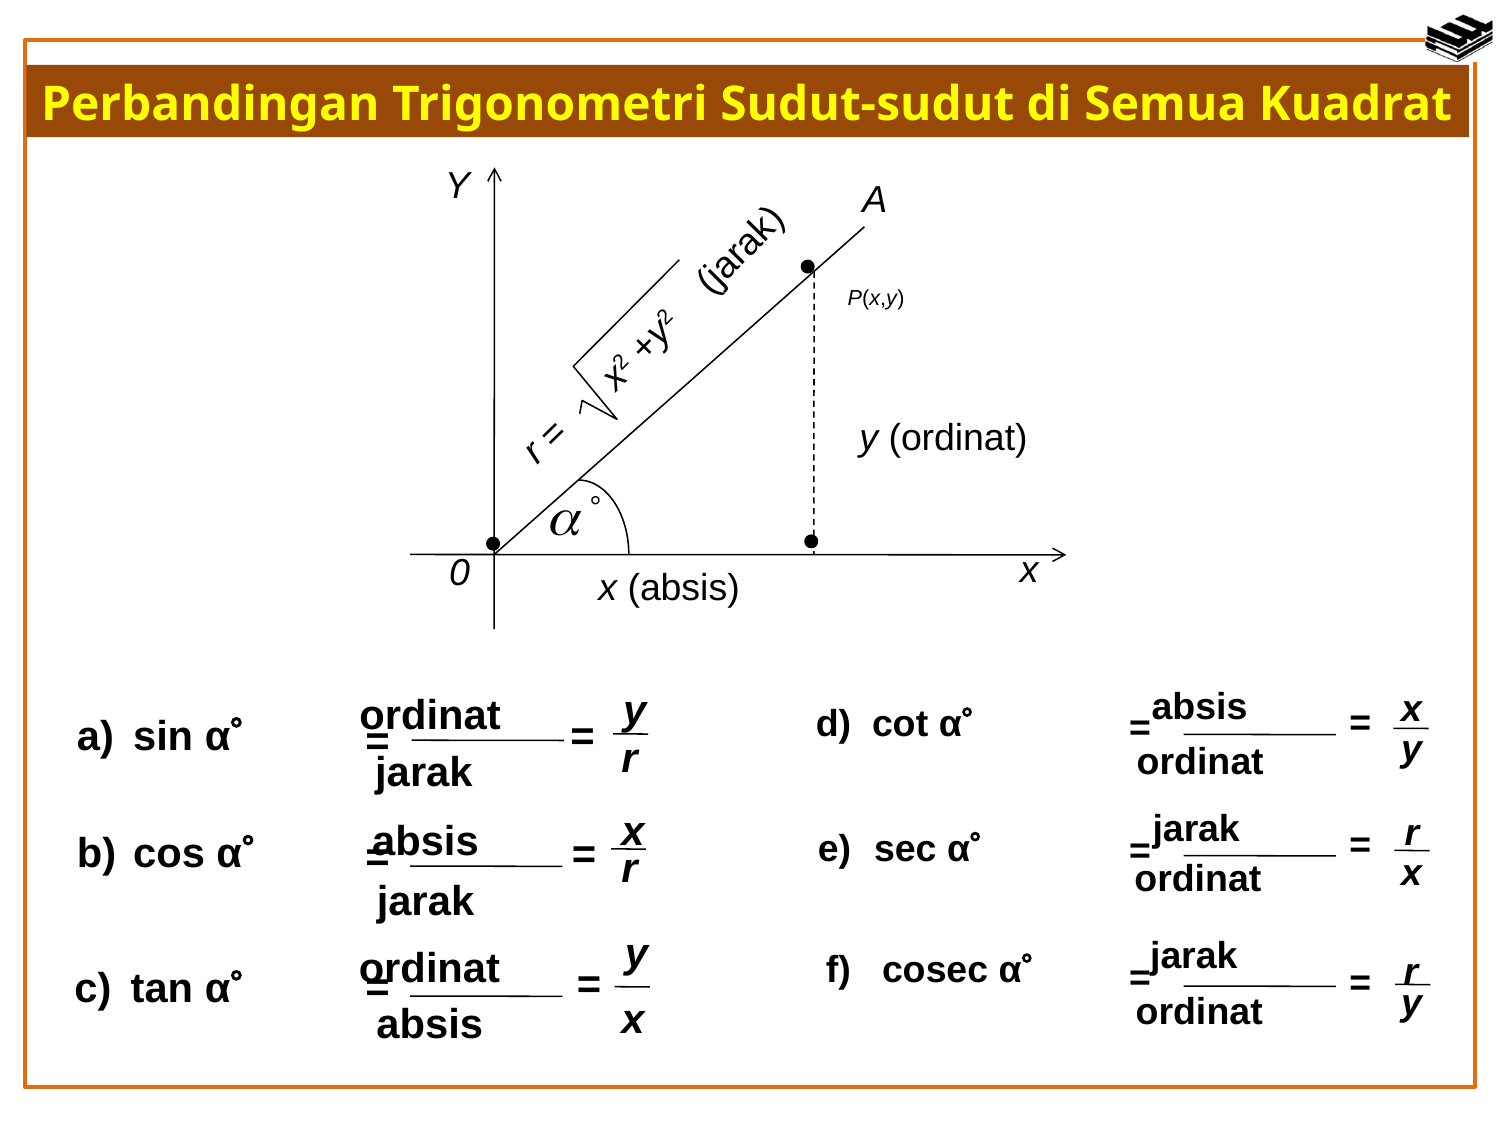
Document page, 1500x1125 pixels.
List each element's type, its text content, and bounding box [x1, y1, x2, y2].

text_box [113, 795, 658, 917]
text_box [855, 795, 1442, 908]
text_box Perbandingan Trigonometri Sudut-sudut di Semua Kuadrat [26, 64, 404, 138]
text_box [111, 918, 662, 1055]
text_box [862, 923, 1441, 1041]
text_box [853, 674, 1438, 791]
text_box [114, 674, 660, 797]
picture [1425, 11, 1493, 62]
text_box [409, 26, 1067, 633]
text_box Perbandingan Trigonometri Sudut-sudut di Semua Kuadrat [1072, 64, 1469, 138]
